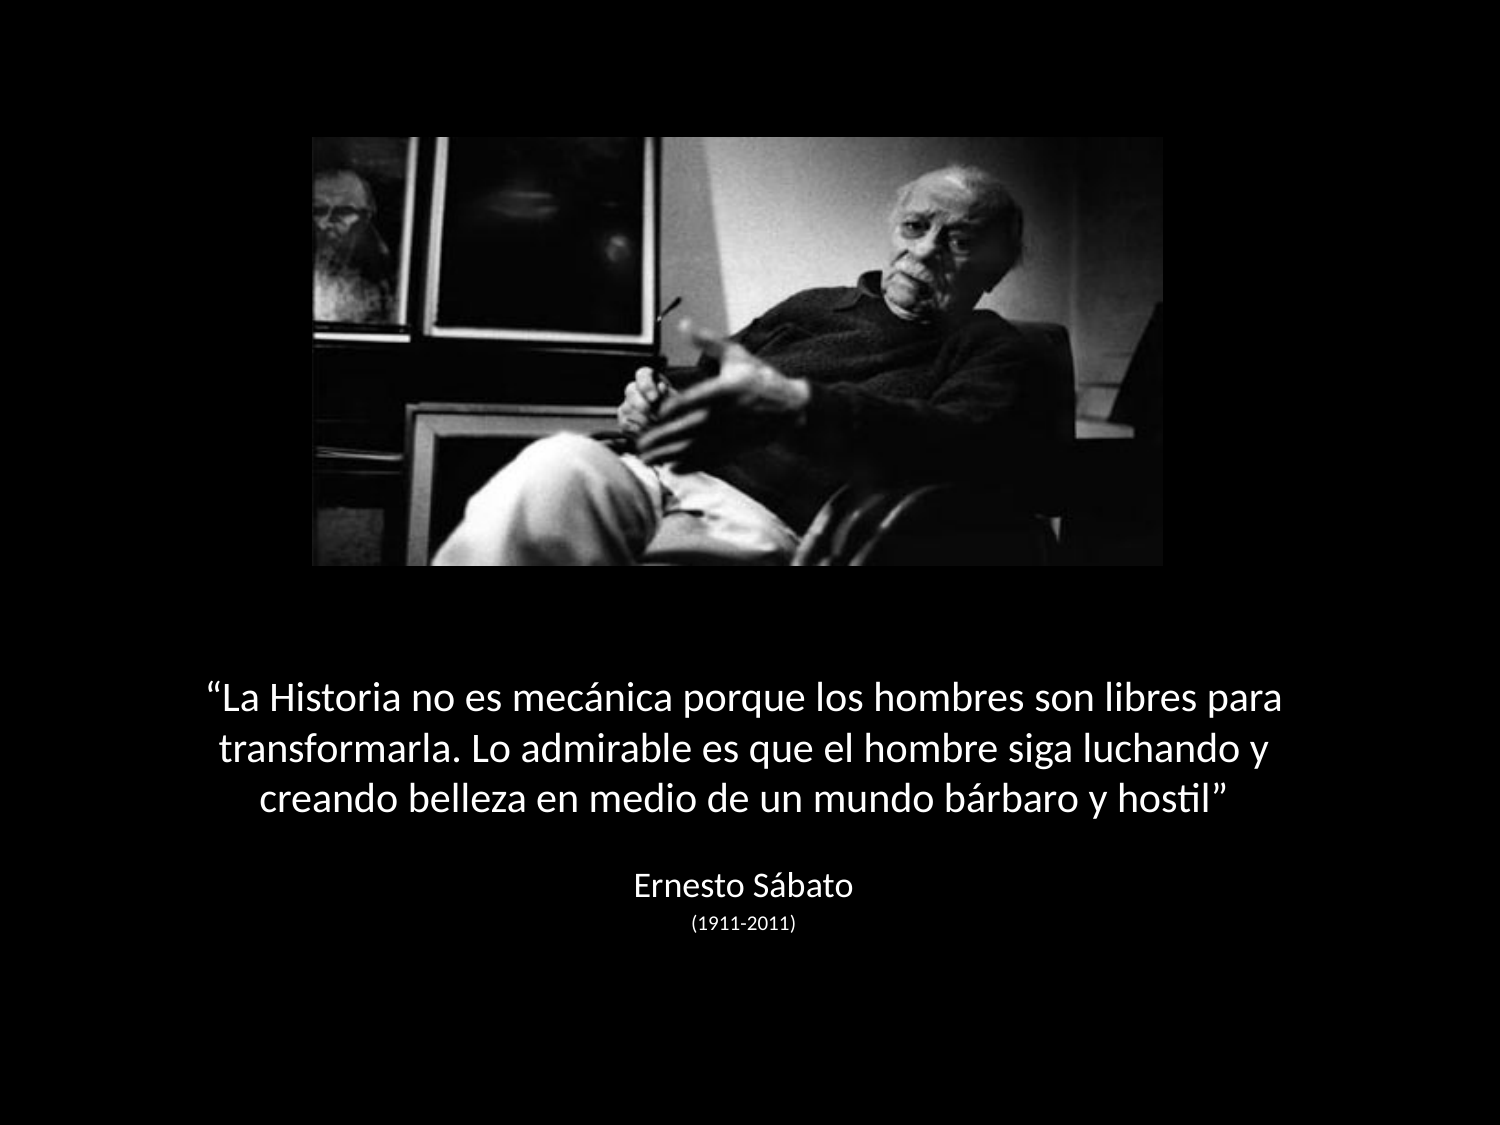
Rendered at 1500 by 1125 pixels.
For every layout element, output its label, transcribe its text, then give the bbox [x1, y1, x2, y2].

subtitle “La Historia no es mecánica porque los hombres son libres para transformarla. Lo admirable es que el hombre siga luchando y creando belleza en medio de un mundo bárbaro y hostil” Ernesto Sábato (1911-2011) [162, 662, 1325, 988]
picture [312, 137, 1163, 566]
